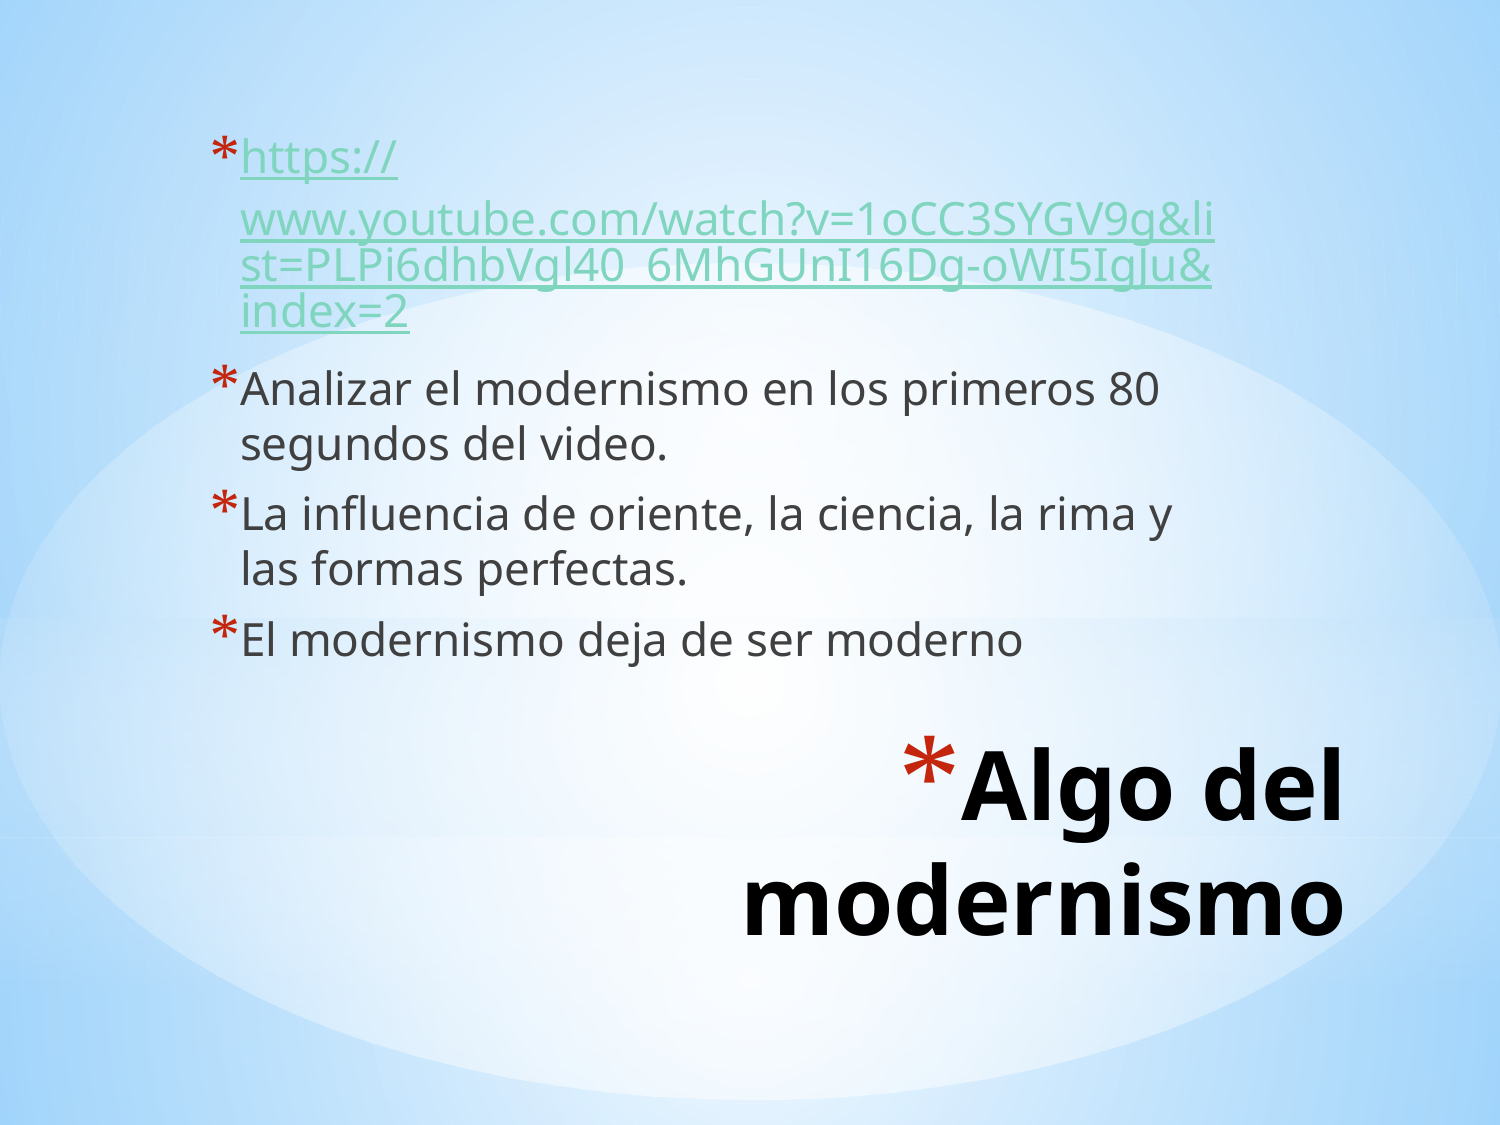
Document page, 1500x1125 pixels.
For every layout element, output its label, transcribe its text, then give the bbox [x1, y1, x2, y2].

title Algo del modernismo [294, 717, 1363, 905]
list https://www.youtube.com/watch?v=1oCC3SYGV9g&list=PLPi6dhbVgl40_6MhGUnI16Dg-oWI5IgJu&index=2 Analizar el modernismo en los primeros 80 segundos del video. La influencia de oriente, la ciencia, la rima y las formas perfectas. El modernismo deja de ser moderno [187, 120, 1238, 690]
